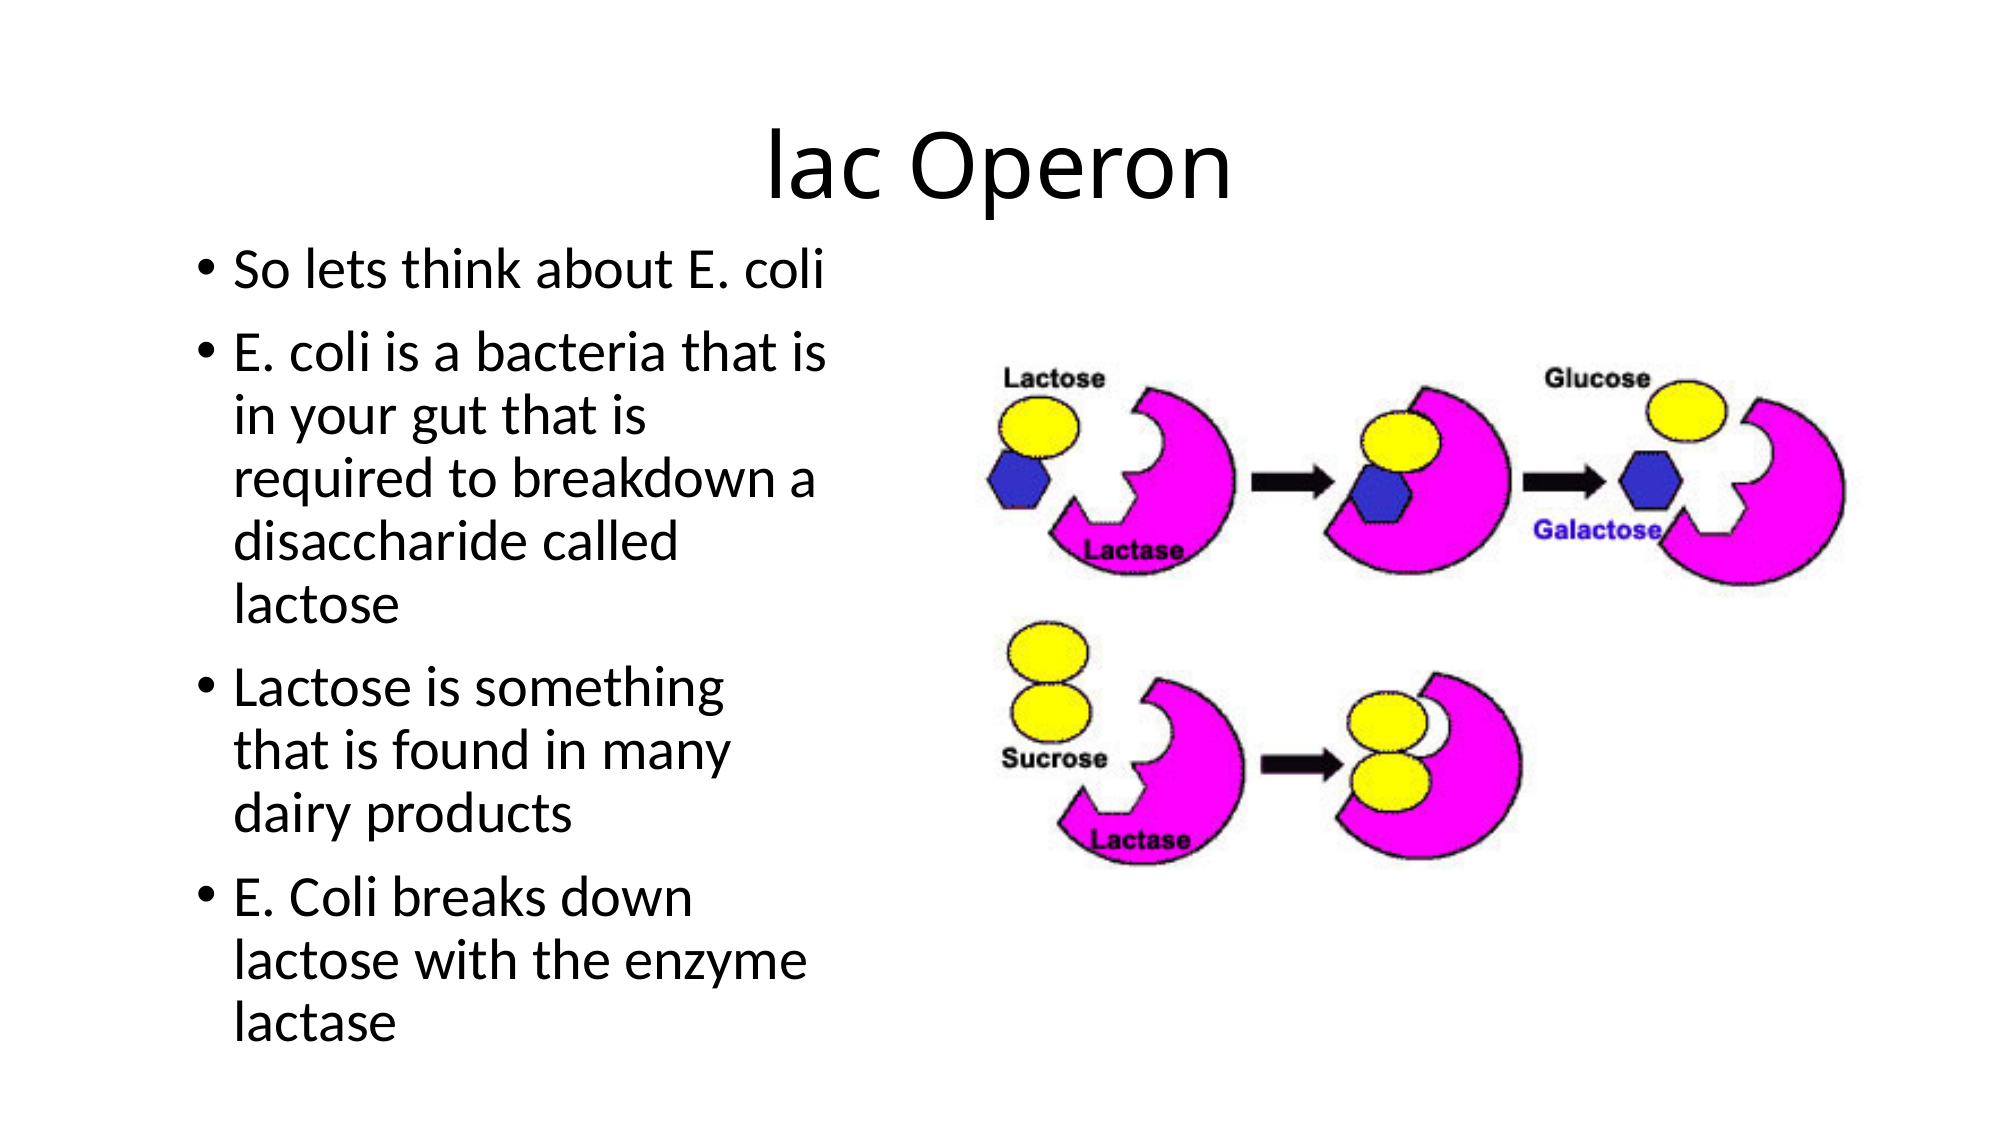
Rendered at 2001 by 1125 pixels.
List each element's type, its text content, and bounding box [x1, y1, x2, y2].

title lac Operon [137, 59, 1863, 278]
list So lets think about E. coli E. coli is a bacteria that is in your gut that is required to breakdown a disaccharide called lactose Lactose is something that is found in many dairy products E. Coli breaks down lactose with the enzyme lactase [181, 230, 844, 1068]
picture [958, 345, 1863, 888]
